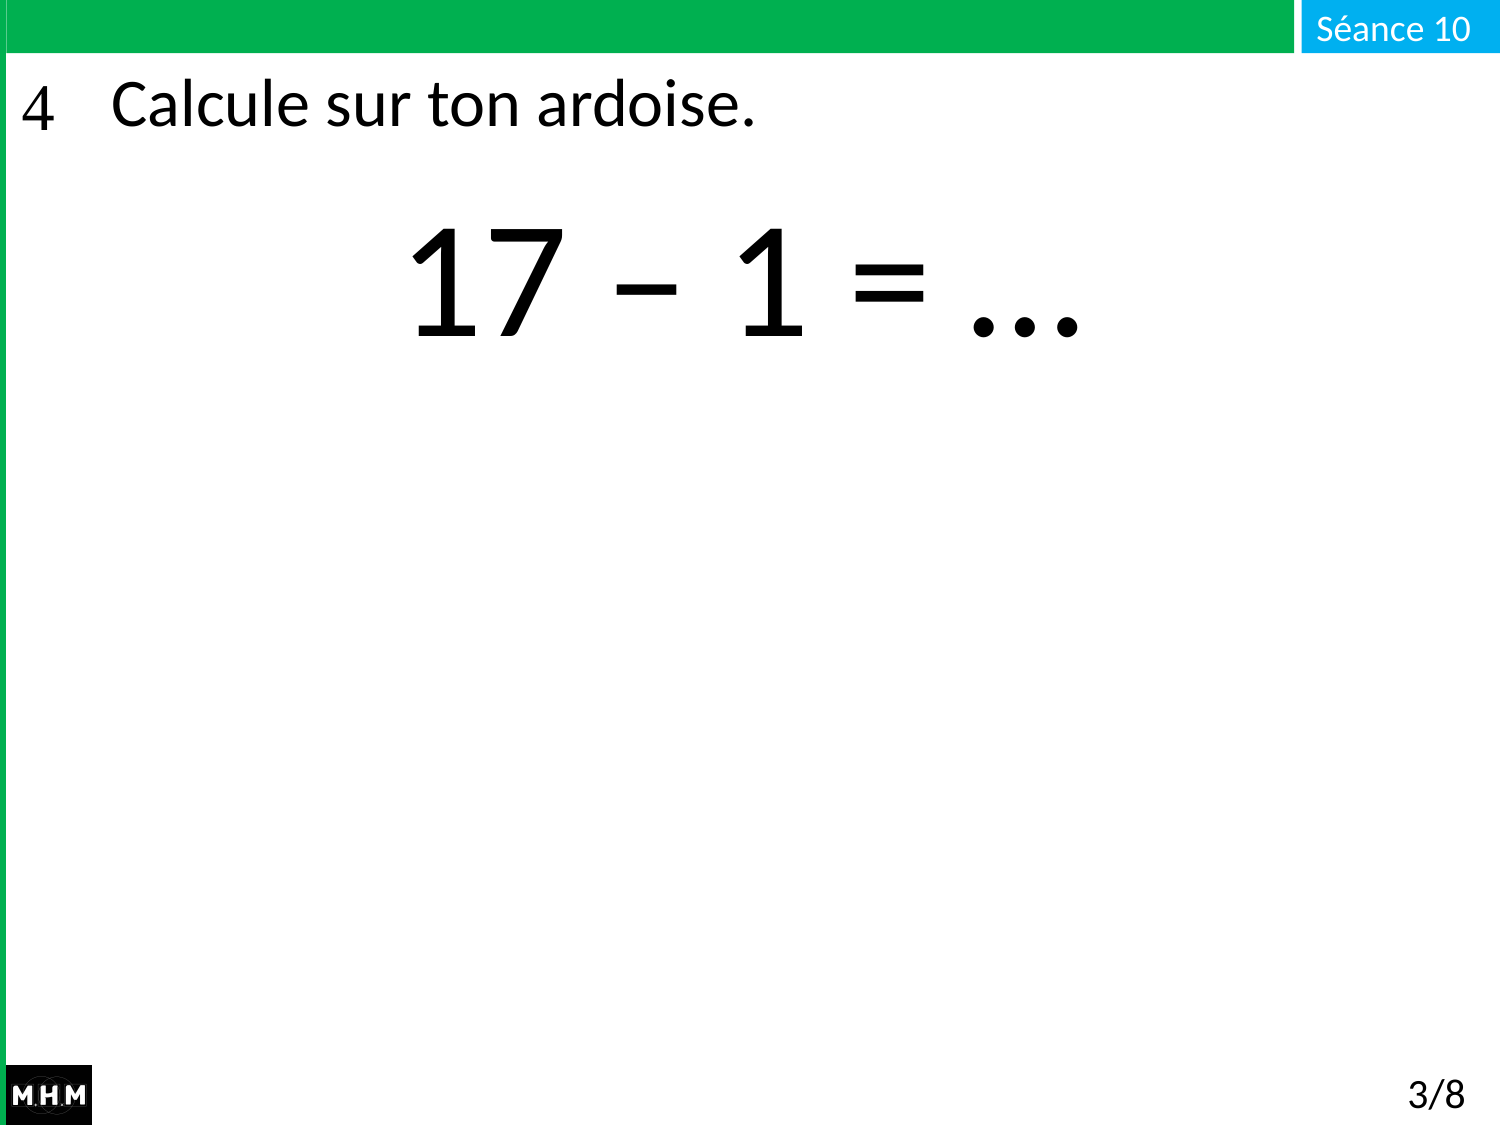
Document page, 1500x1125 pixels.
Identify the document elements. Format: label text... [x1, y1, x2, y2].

picture [6, 1065, 92, 1125]
list 3/8 [1373, 1064, 1500, 1125]
text_box 17 – 1 = … [384, 162, 1142, 377]
title Calcule sur ton ardoise. [96, 60, 1391, 150]
